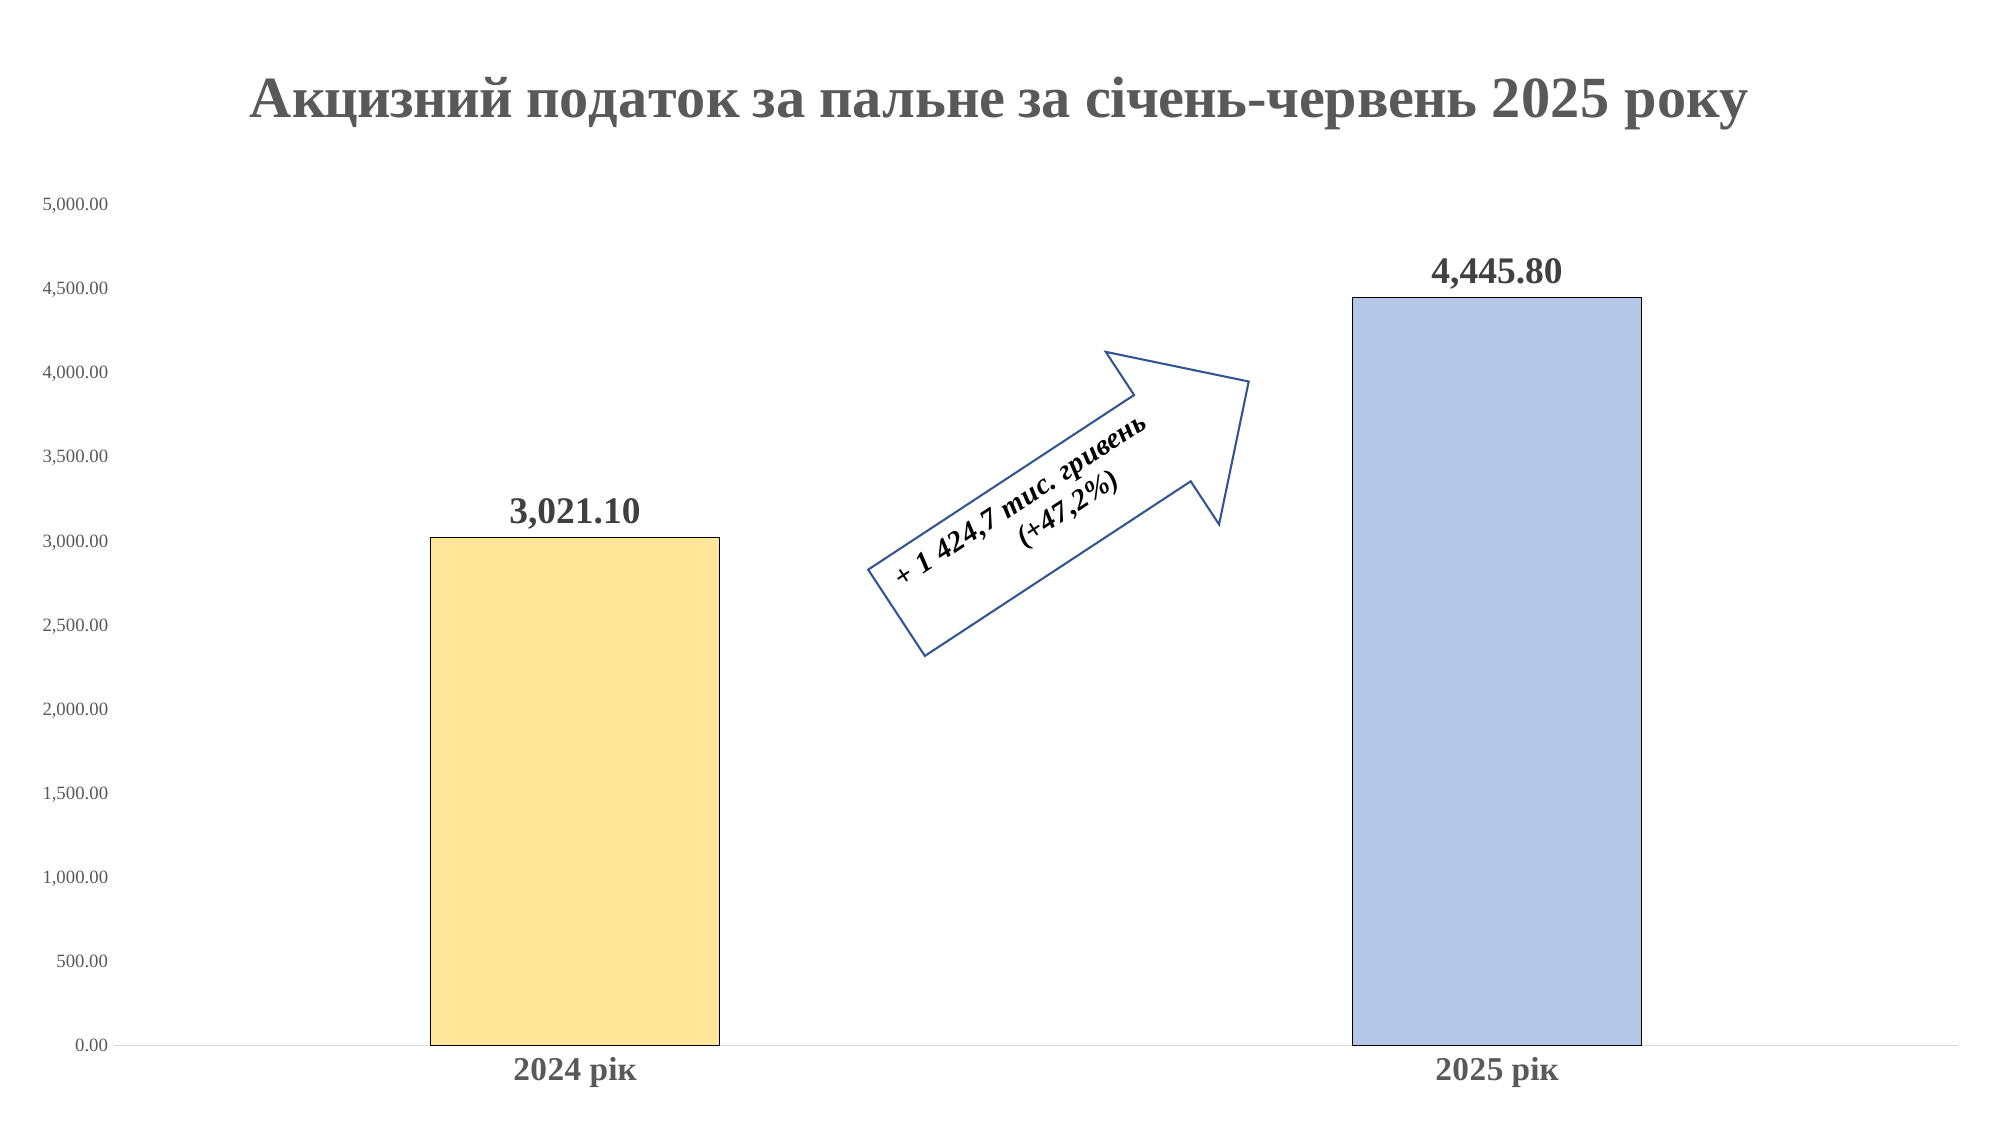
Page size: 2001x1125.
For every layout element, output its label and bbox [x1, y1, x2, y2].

chart [18, 18, 1982, 1107]
